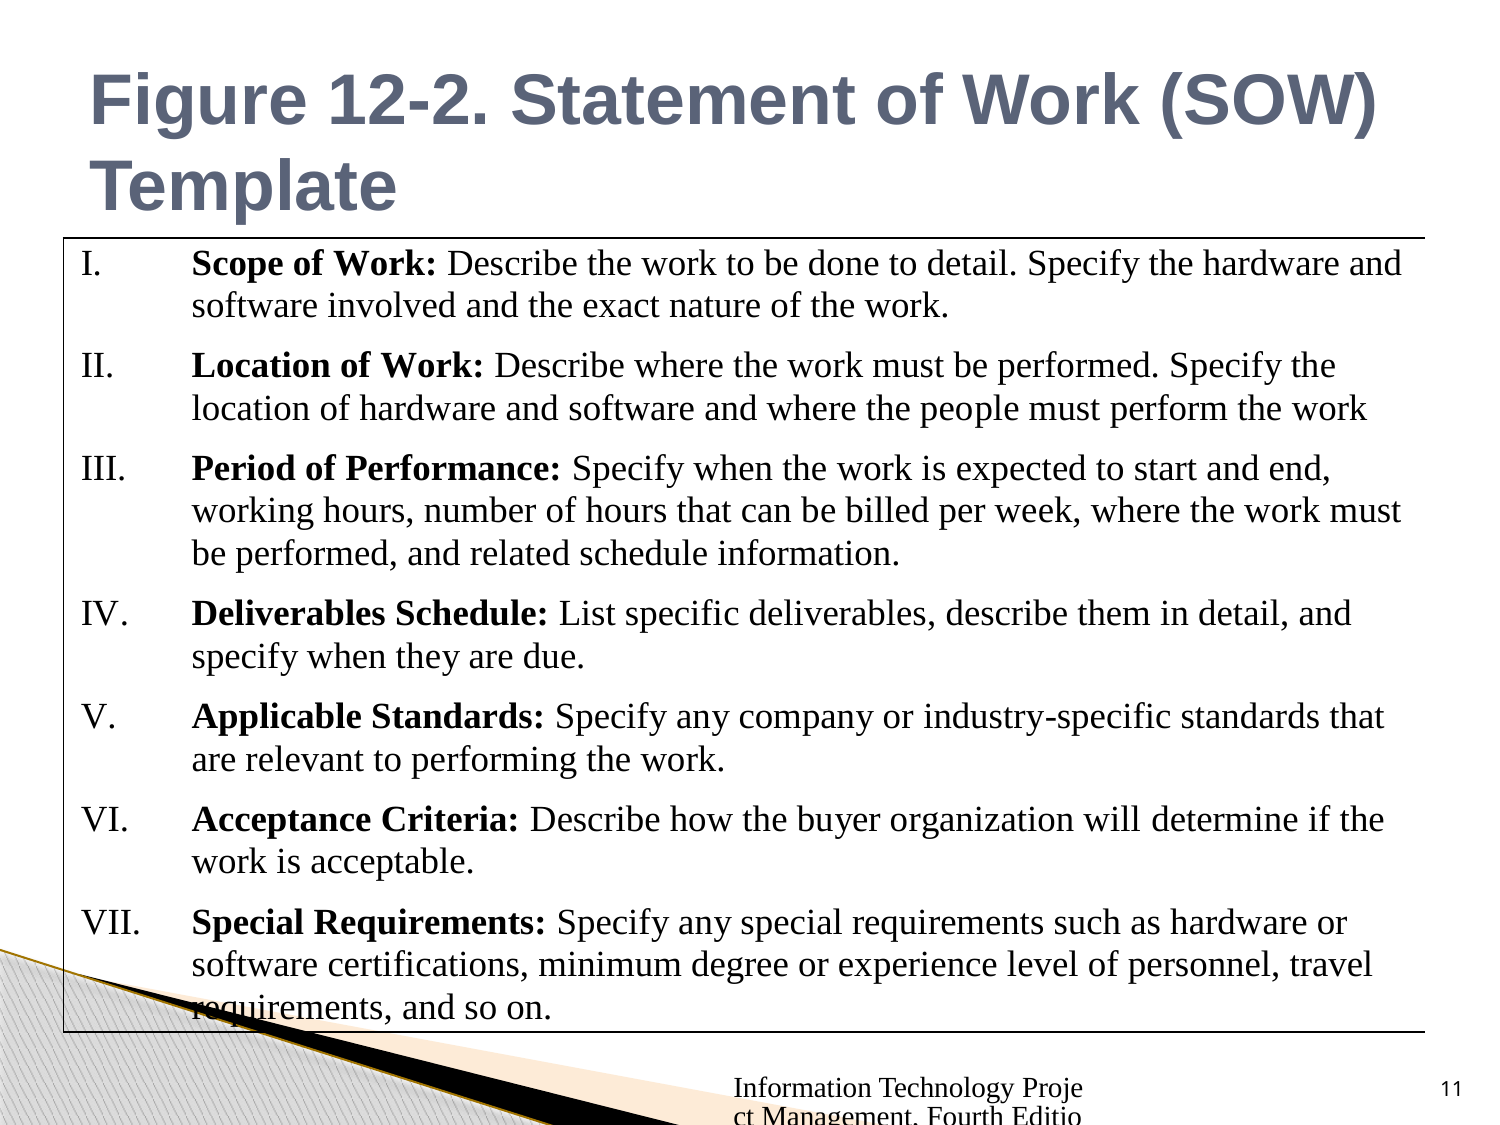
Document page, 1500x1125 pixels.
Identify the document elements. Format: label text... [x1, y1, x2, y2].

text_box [62, 237, 1426, 1053]
title Figure 12-2. Statement of Work (SOW) Template [75, 45, 1425, 233]
slide_number 11 [1418, 1051, 1479, 1112]
footer Information Technology Project Management, Fourth Edition [718, 1065, 1105, 1112]
